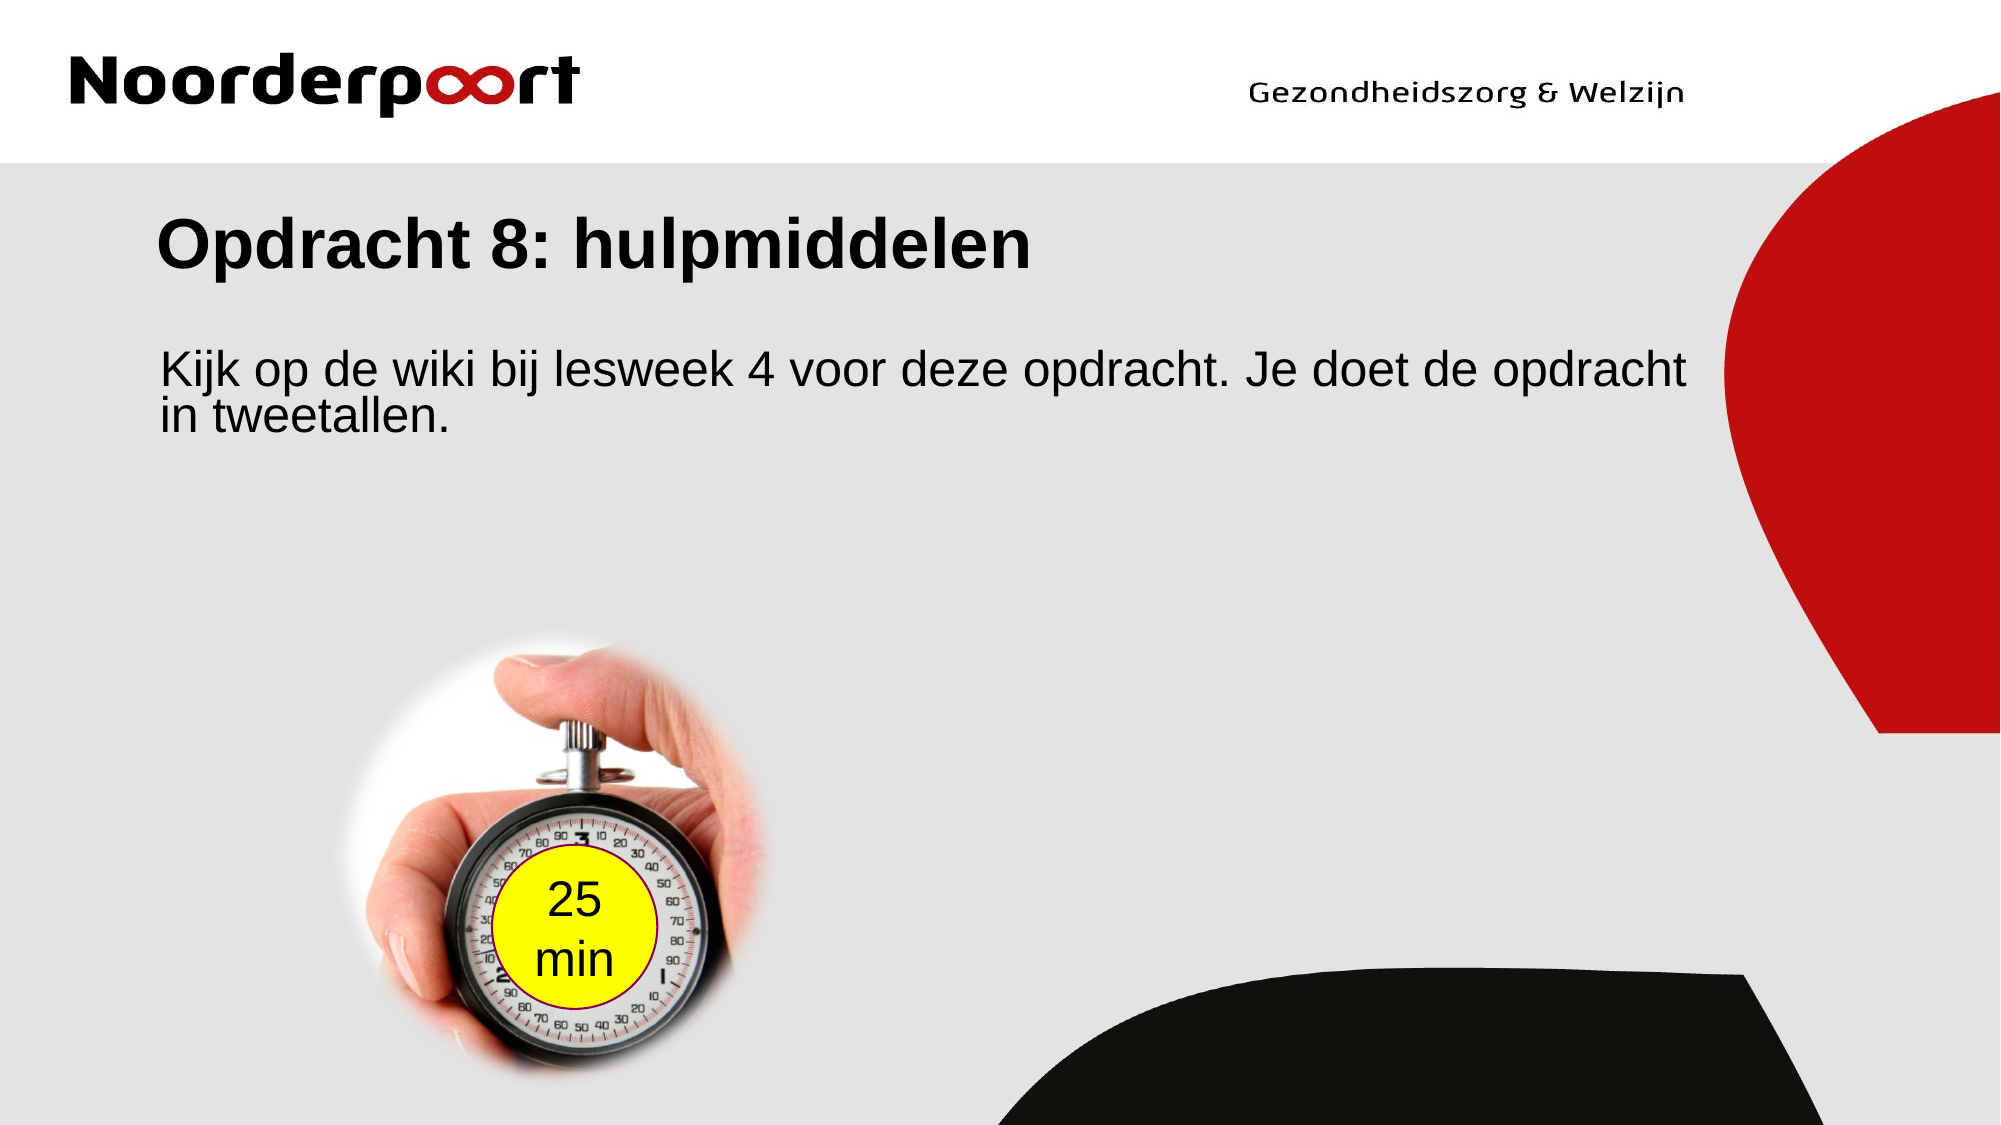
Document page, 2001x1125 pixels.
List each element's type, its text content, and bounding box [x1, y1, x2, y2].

title Opdracht 8: hulpmiddelen [141, 187, 1720, 294]
list Kijk op de wiki bij lesweek 4 voor deze opdracht. Je doet de opdracht in tweetallen. [144, 343, 1723, 927]
picture [0, 0, 2001, 1125]
